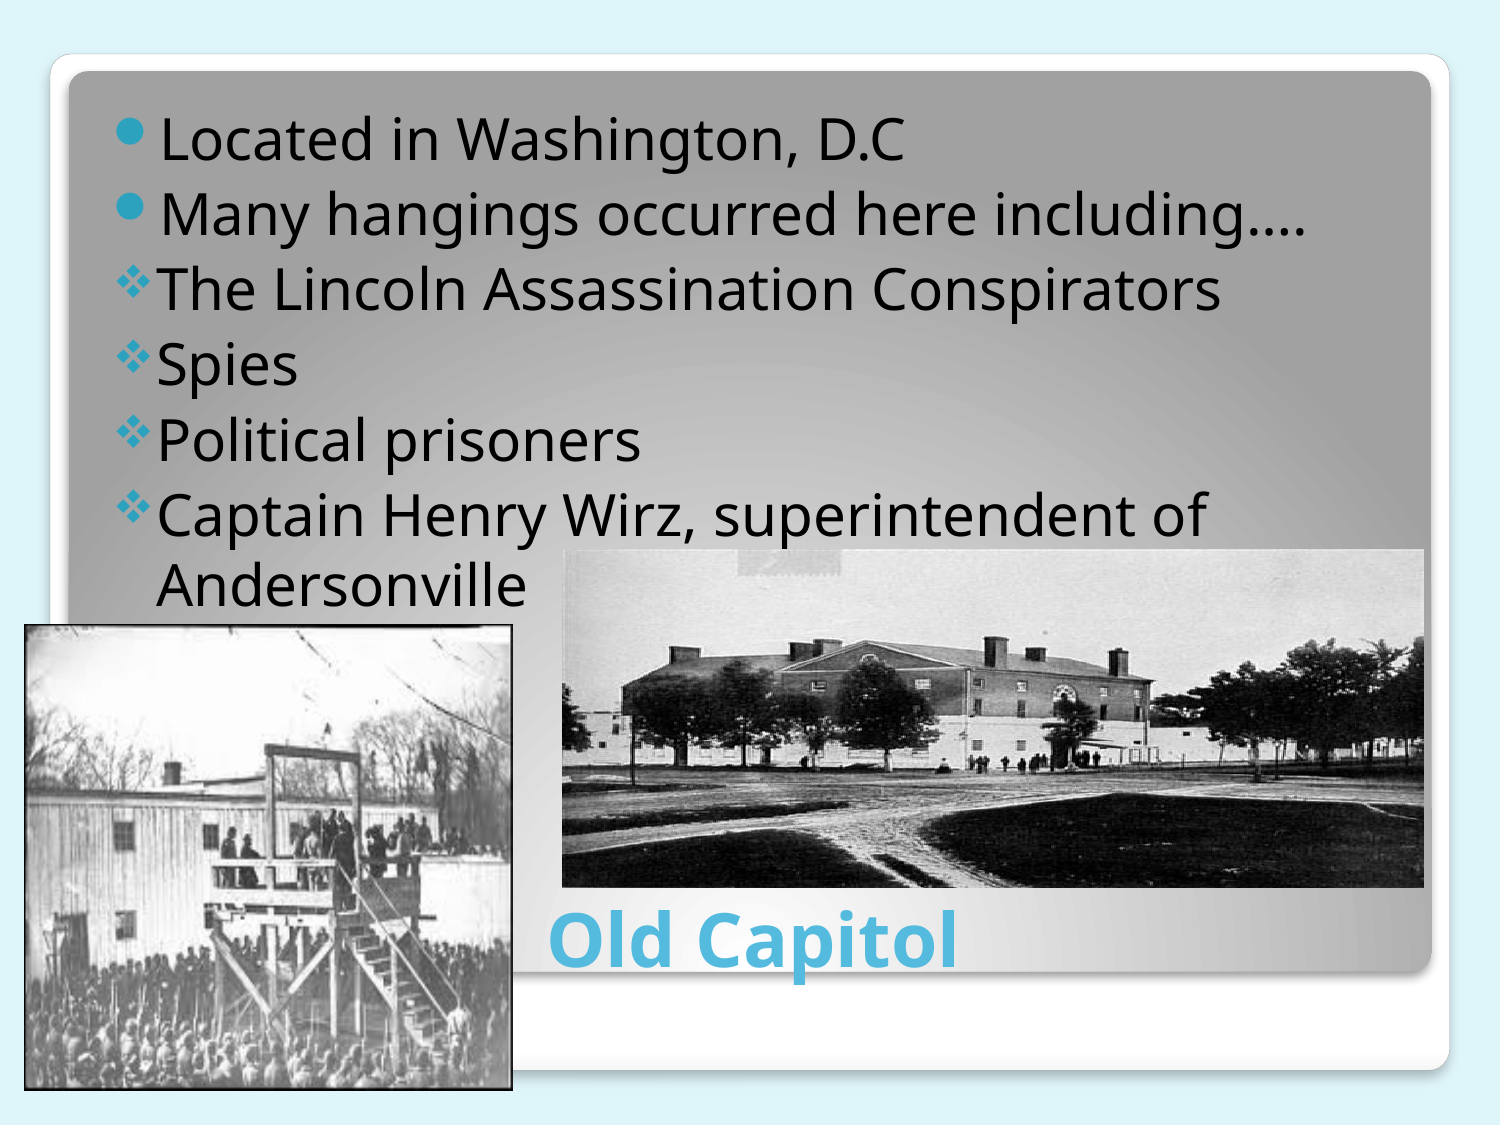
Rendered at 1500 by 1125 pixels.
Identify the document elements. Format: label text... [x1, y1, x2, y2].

title Old Capitol [520, 817, 1425, 990]
list Located in Washington, D.C Many hangings occurred here including…. The Lincoln Assassination Conspirators Spies Political prisoners Captain Henry Wirz, superintendent of Andersonville [82, 86, 1425, 774]
text_box [12, 0, 437, 147]
picture [24, 624, 513, 1091]
picture [562, 549, 1424, 888]
